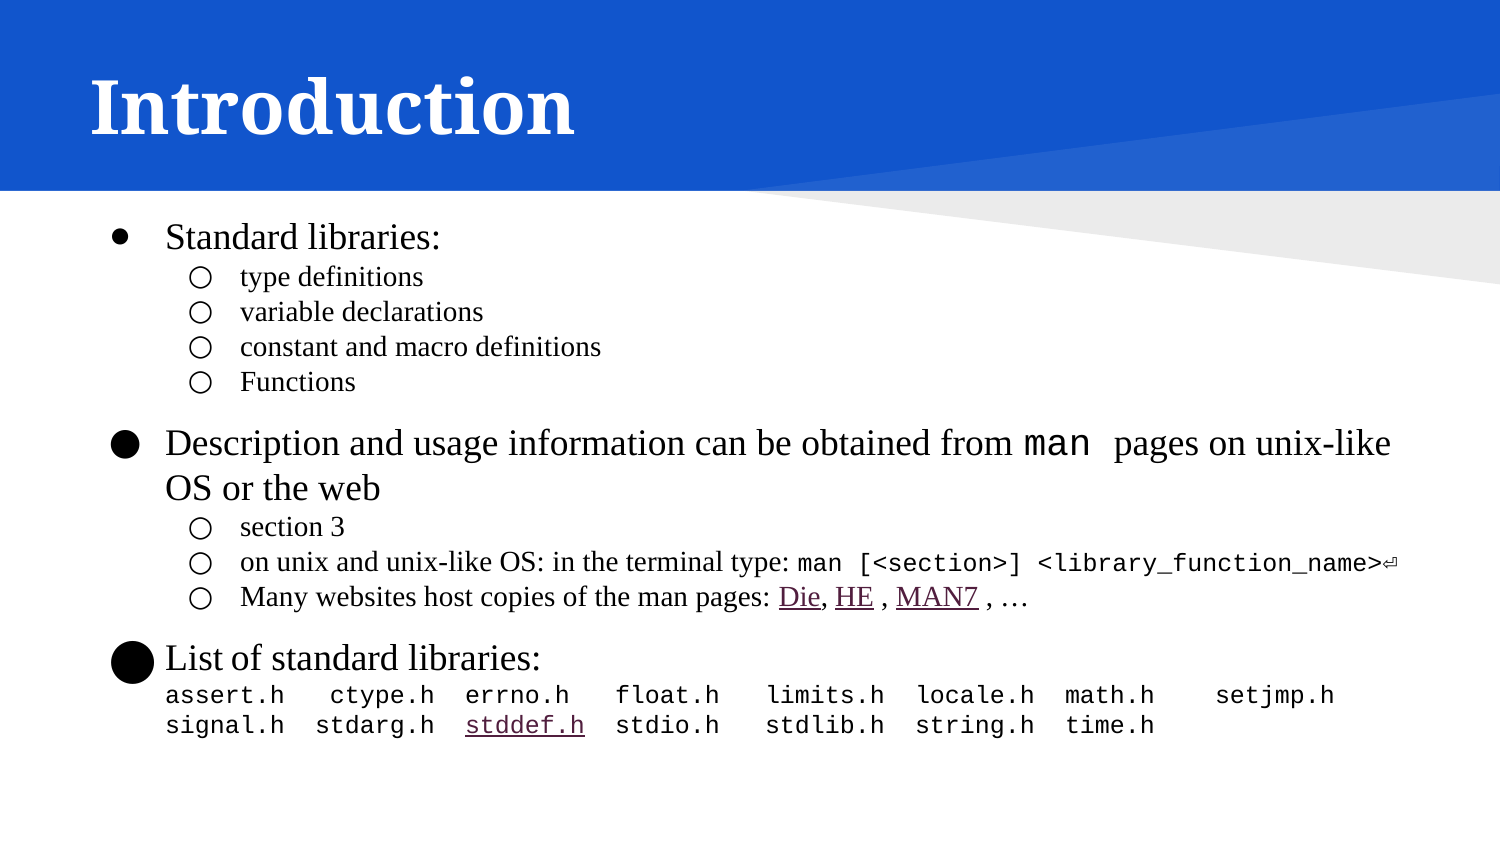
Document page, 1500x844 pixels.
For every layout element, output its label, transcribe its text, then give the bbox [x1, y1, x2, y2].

list Standard libraries: type definitions variable declarations constant and macro definitions Functions Description and usage information can be obtained from man pages on unix-like OS or the web section 3 on unix and unix-like OS: in the terminal type: man [<section>] <library_function_name>⏎ Many websites host copies of the man pages: Die, HE , MAN7 , … List of standard libraries: assert.h ctype.h errno.h float.h limits.h locale.h math.h setjmp.h signal.h stdarg.h stddef.h stdio.h stdlib.h string.h time.h [75, 196, 1425, 808]
title Introduction [75, 33, 1425, 175]
